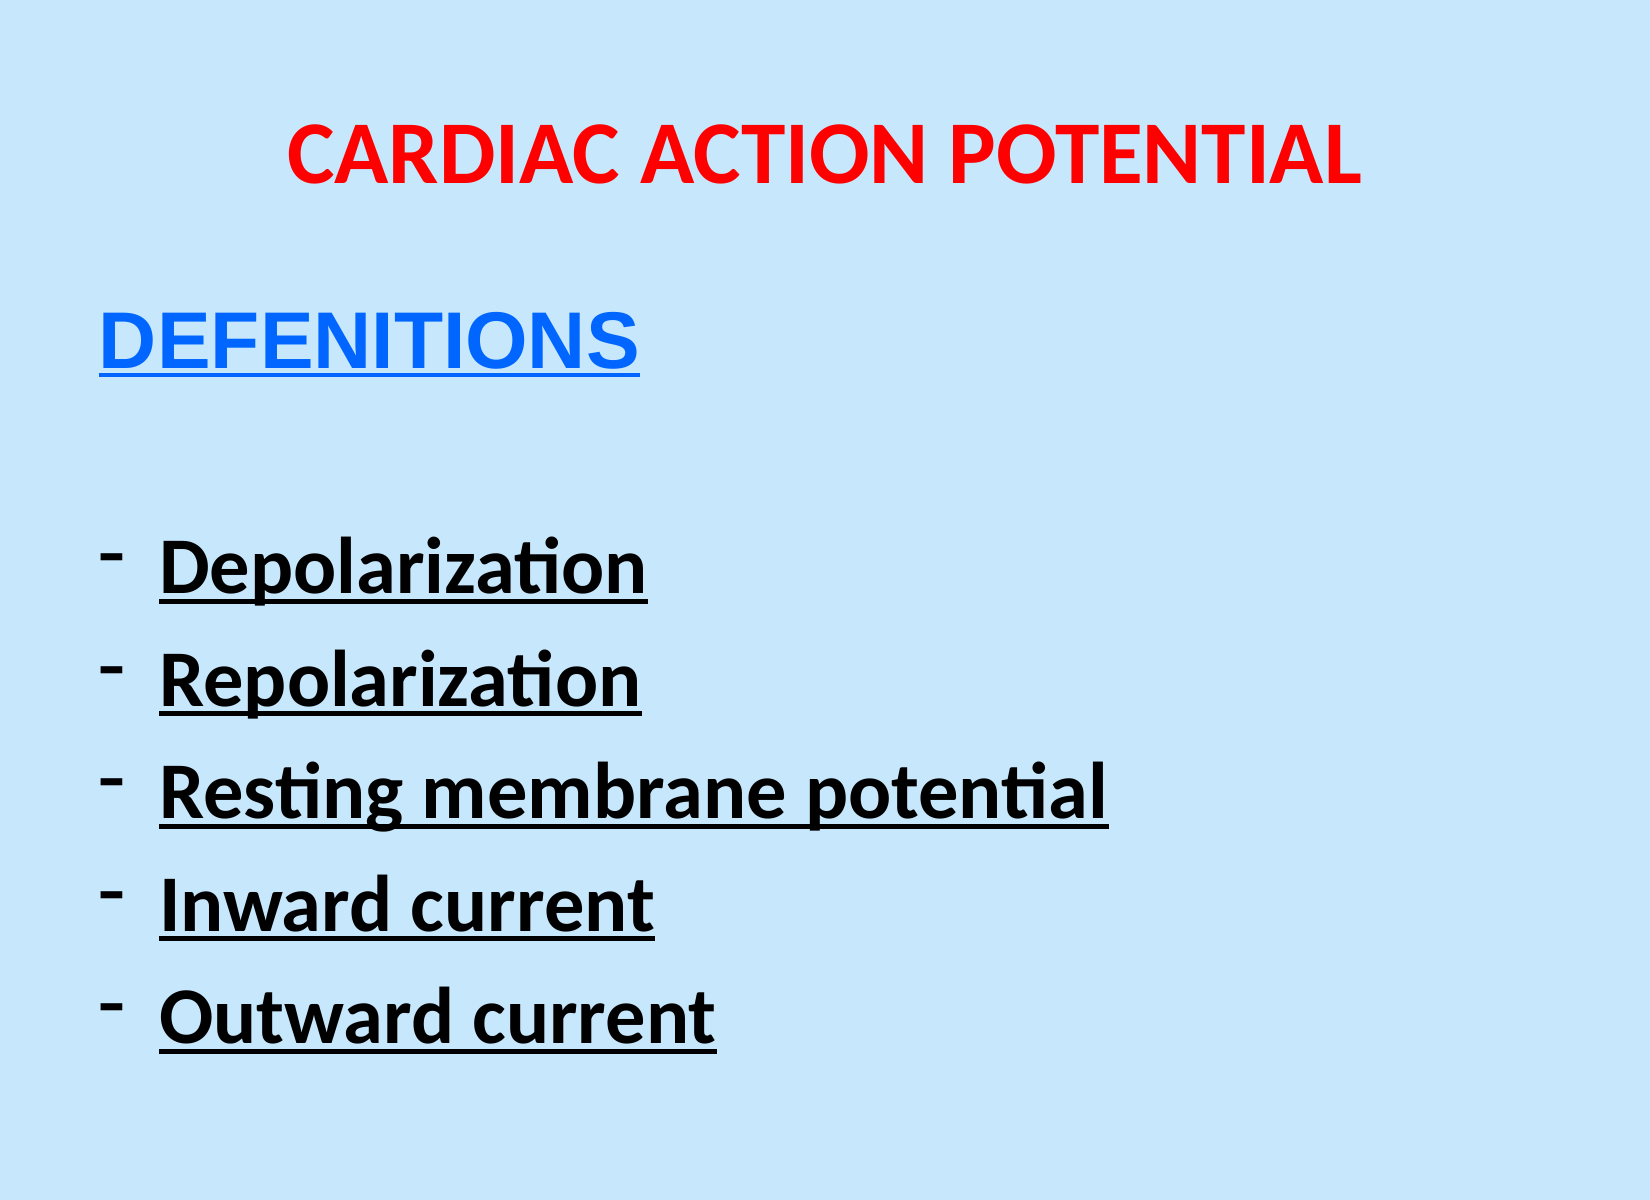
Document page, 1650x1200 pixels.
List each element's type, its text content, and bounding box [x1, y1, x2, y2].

list DEFENITIONS Depolarization Repolarization Resting membrane potential Inward current Outward current [82, 279, 1568, 1072]
title CARDIAC ACTION POTENTIAL [82, 48, 1568, 249]
